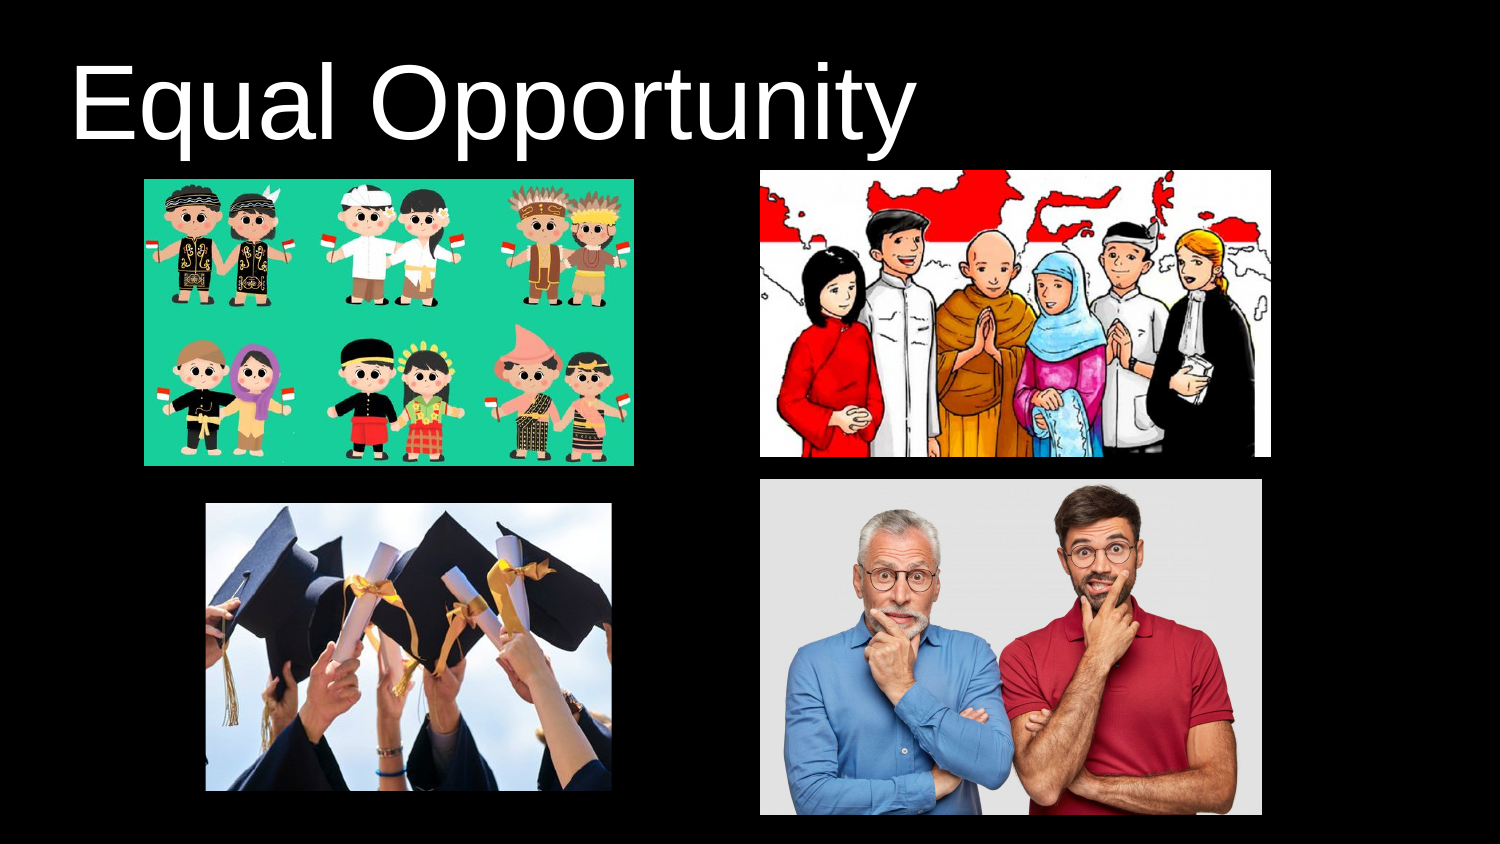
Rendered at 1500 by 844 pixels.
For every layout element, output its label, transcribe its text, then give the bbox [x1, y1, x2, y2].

picture [205, 503, 612, 791]
picture [759, 169, 1272, 457]
picture [760, 479, 1262, 815]
picture [143, 179, 635, 466]
title Equal Opportunity [53, 36, 1411, 180]
